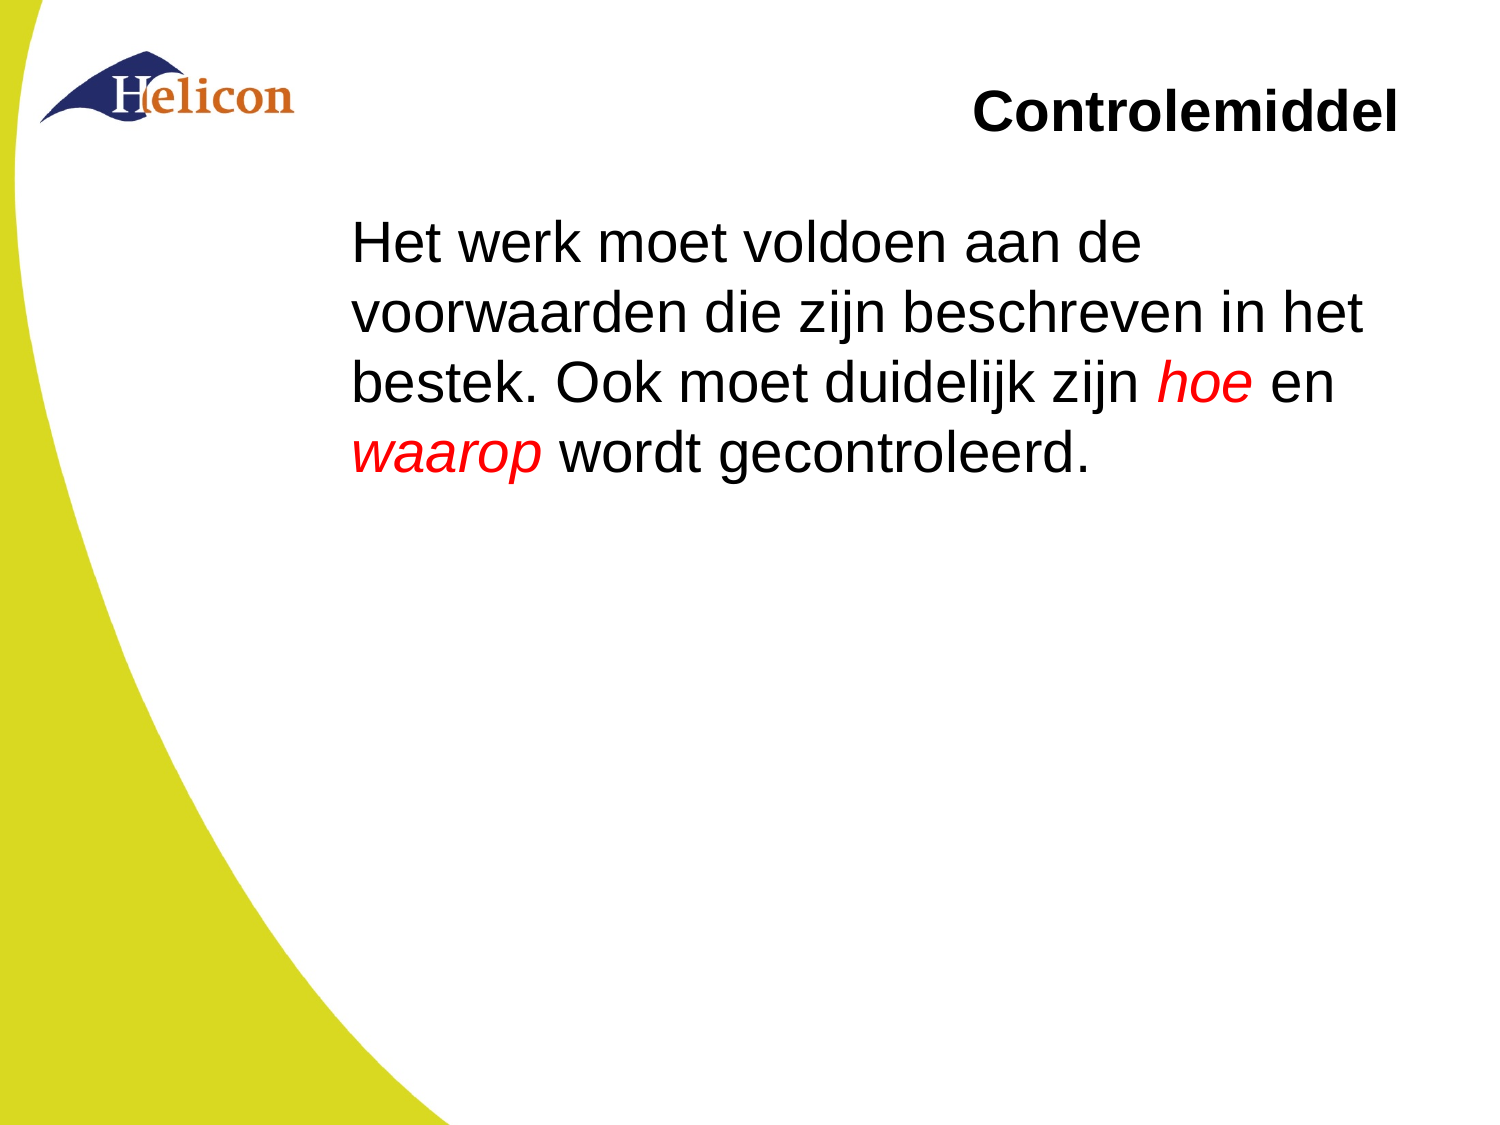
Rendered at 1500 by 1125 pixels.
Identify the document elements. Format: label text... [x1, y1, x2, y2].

title Controlemiddel [324, 54, 1415, 161]
list Het werk moet voldoen aan de voorwaarden die zijn beschreven in het bestek. Ook moet duidelijk zijn hoe en waarop wordt gecontroleerd. [336, 196, 1425, 1005]
picture [0, 0, 1500, 1125]
